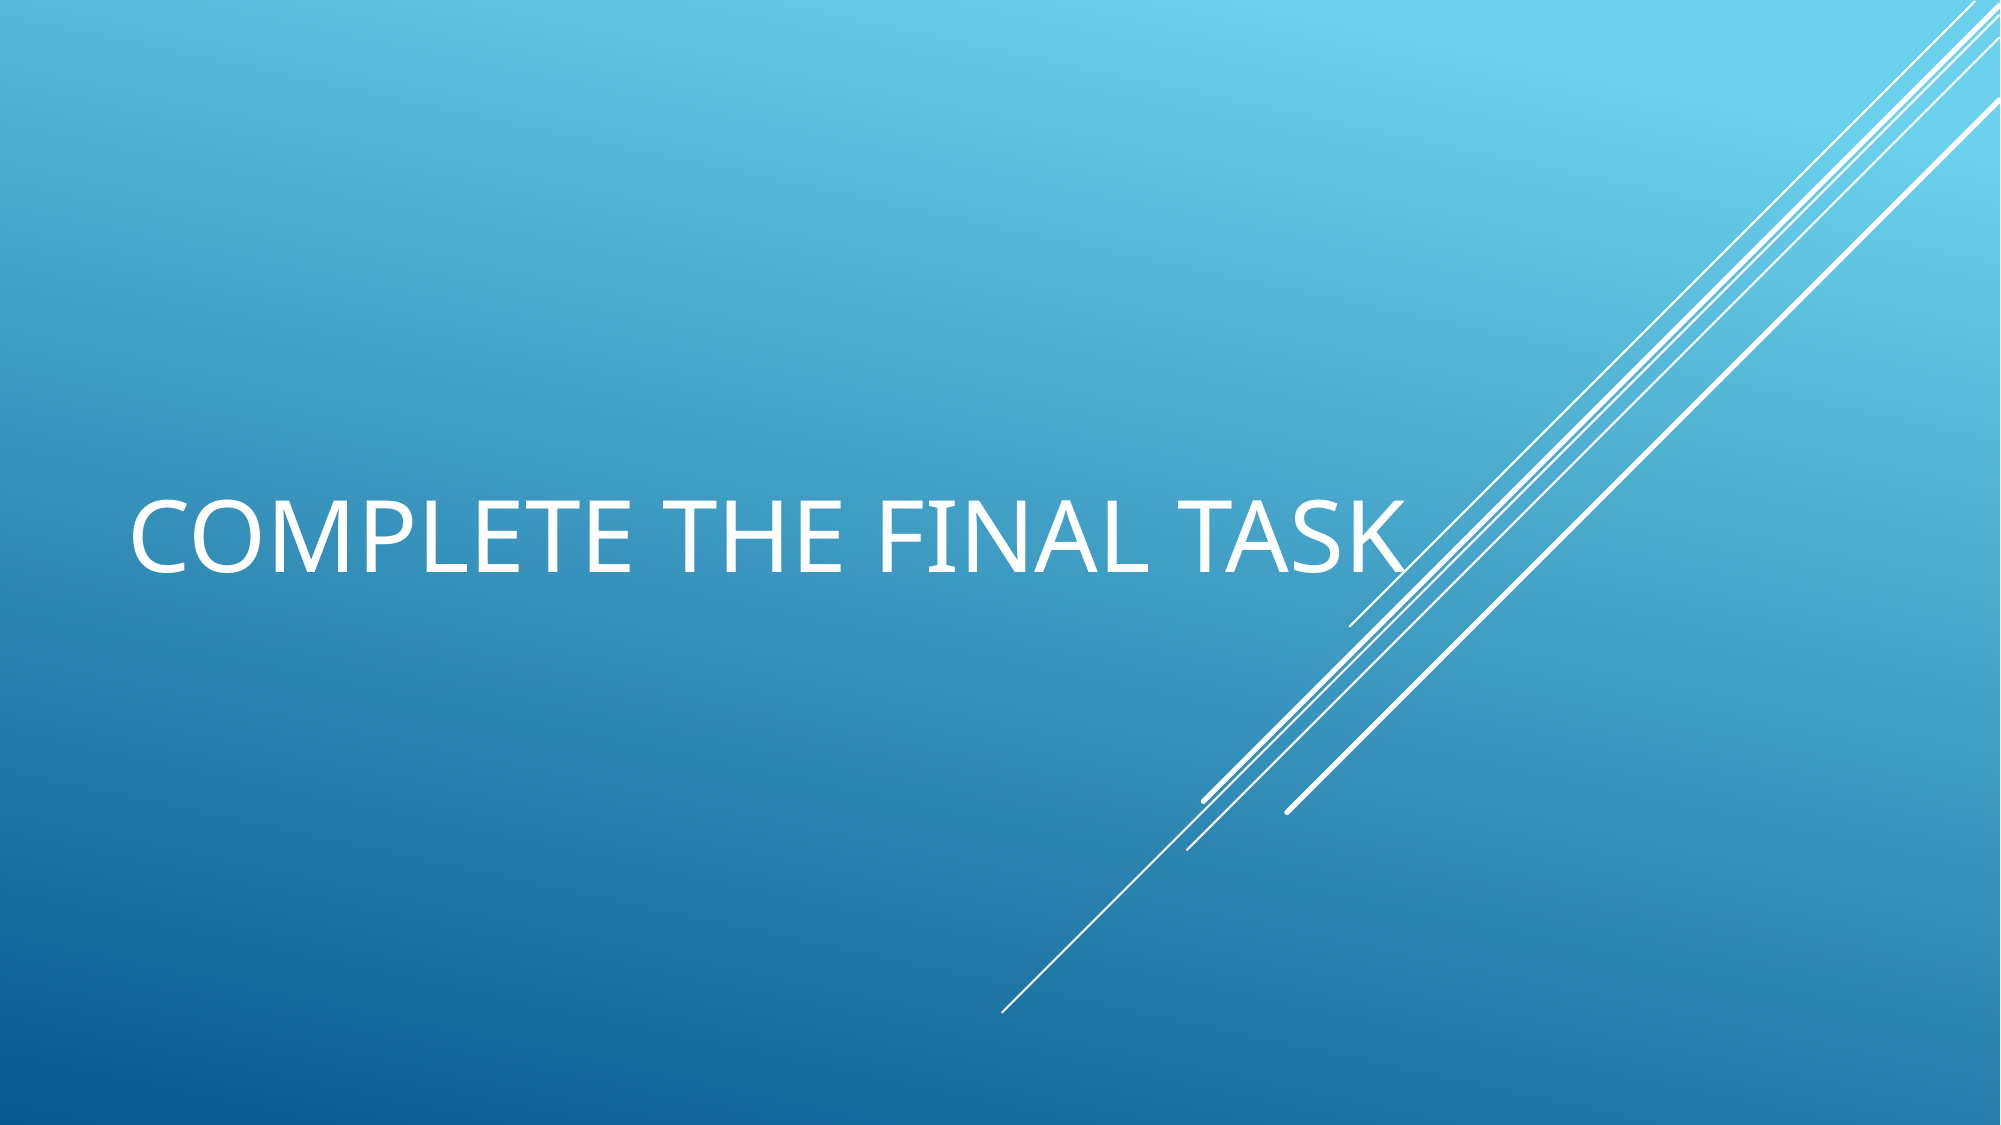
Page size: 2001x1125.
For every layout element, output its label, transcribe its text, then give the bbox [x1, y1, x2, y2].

title Complete the final task [112, 112, 1425, 600]
